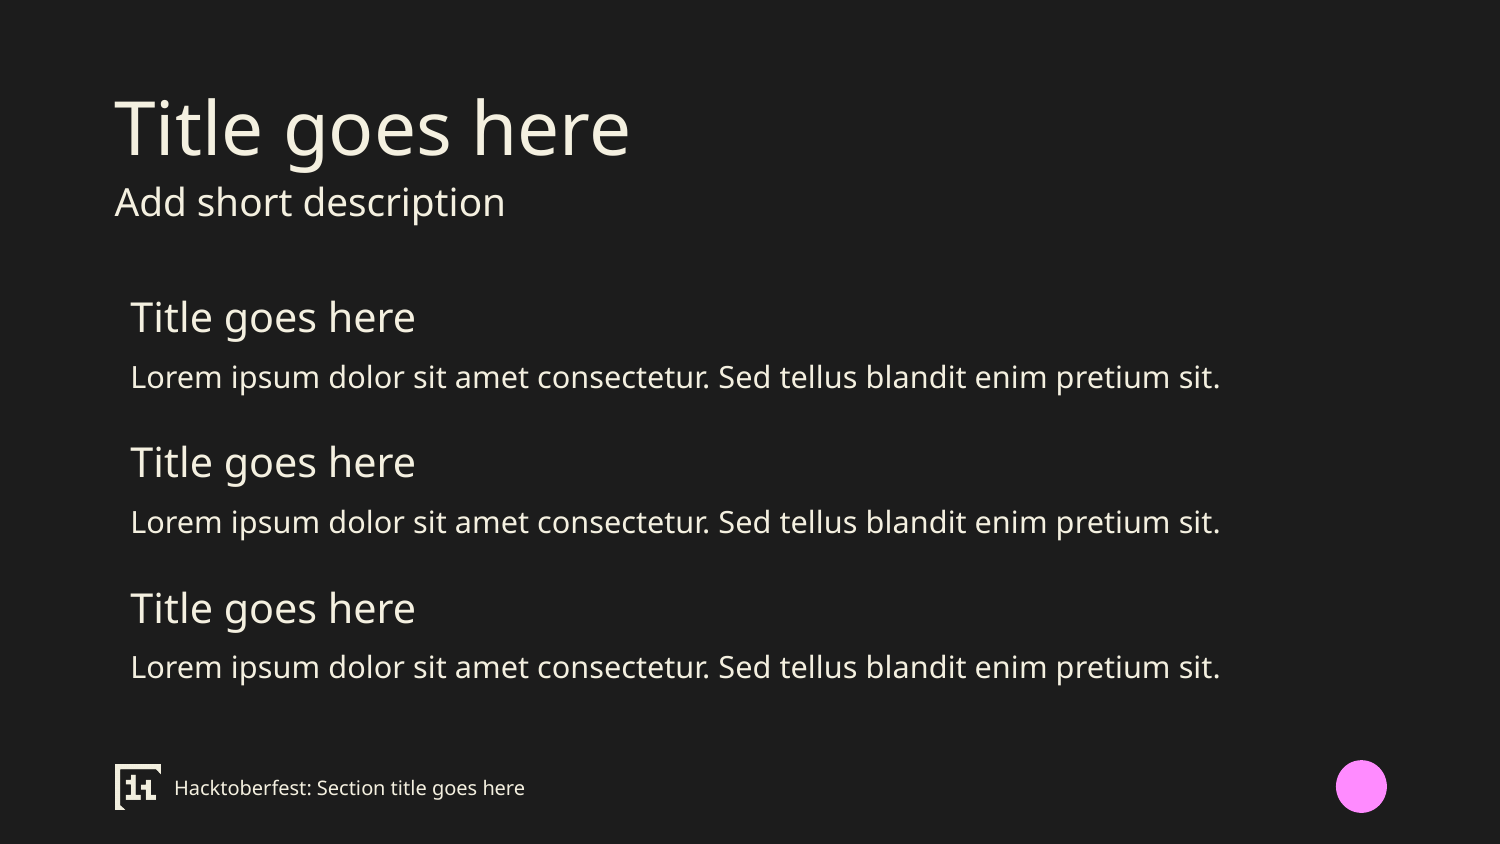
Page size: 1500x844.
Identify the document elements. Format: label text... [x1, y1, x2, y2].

picture [114, 764, 161, 811]
text_box Lorem ipsum dolor sit amet consectetur. Sed tellus blandit enim pretium sit. [130, 647, 1373, 686]
text_box Title goes here [130, 287, 1373, 341]
title Hacktoberfest: Section title goes here [173, 772, 1336, 801]
text_box Title goes here [130, 433, 1373, 487]
text_box Title goes here [114, 76, 1357, 170]
text_box Lorem ipsum dolor sit amet consectetur. Sed tellus blandit enim pretium sit. [130, 501, 1373, 540]
text_box Lorem ipsum dolor sit amet consectetur. Sed tellus blandit enim pretium sit. [130, 356, 1373, 395]
slide_number [1336, 526, 1387, 844]
text_box Title goes here [130, 578, 1373, 632]
text_box Add short description [114, 176, 1357, 225]
